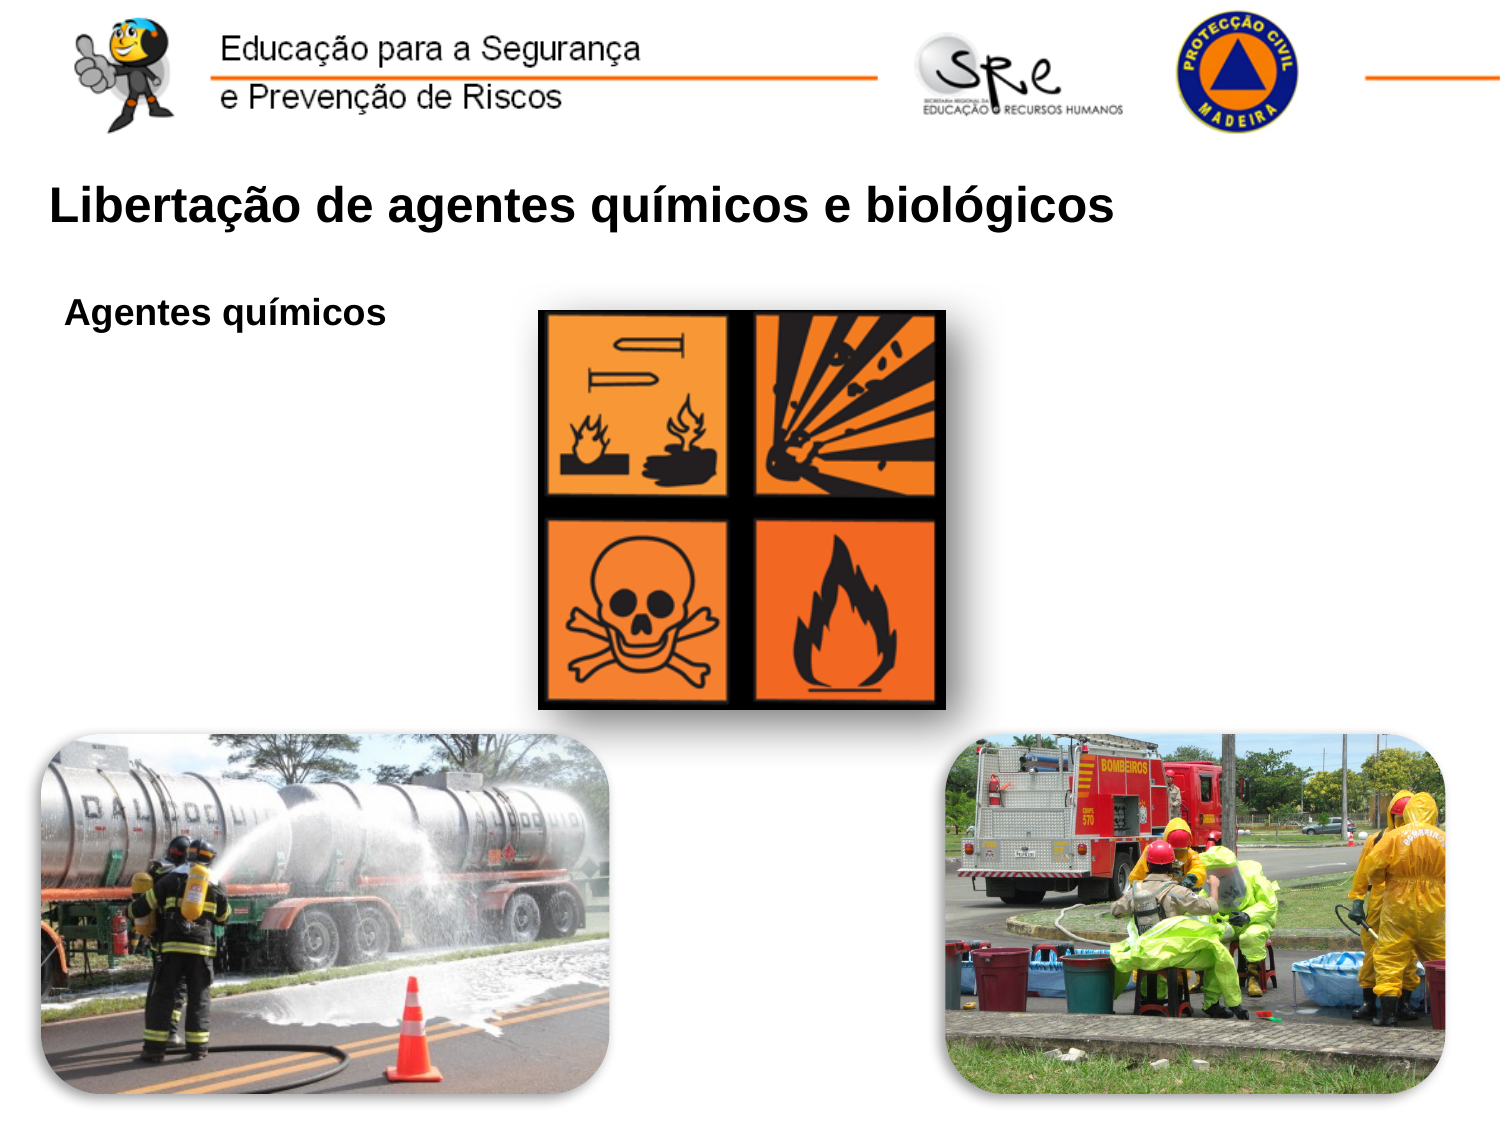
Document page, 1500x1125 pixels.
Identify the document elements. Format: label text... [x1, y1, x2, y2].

text_box Libertação de agentes químicos e biológicos [34, 165, 1131, 240]
text_box Agentes químicos [48, 280, 402, 341]
picture [0, 0, 1500, 1125]
